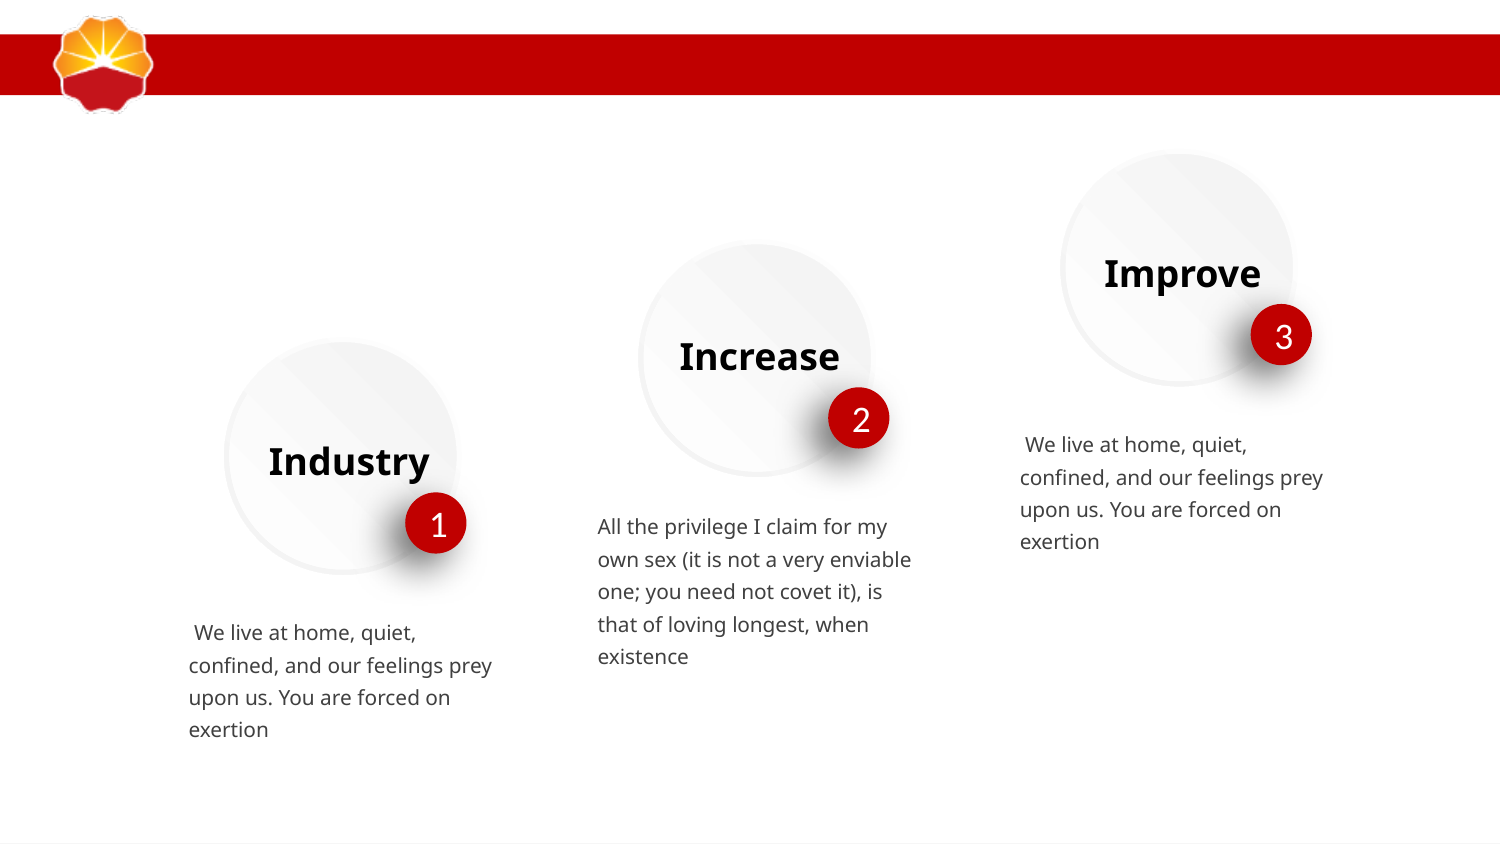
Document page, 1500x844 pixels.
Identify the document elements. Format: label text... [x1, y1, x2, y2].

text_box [223, 337, 462, 575]
text_box 2 [882, 394, 892, 441]
text_box We live at home, quiet, confined, and our feelings prey upon us. You are forced on exertion [1019, 424, 1339, 554]
text_box 3 [1304, 311, 1315, 359]
text_box All the privilege I claim for my own sex (it is not a very enviable one; you need not covet it), is that of loving longest, when existence [597, 506, 917, 669]
text_box We live at home, quiet, confined, and our feelings prey upon us. You are forced on exertion [188, 612, 508, 743]
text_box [638, 239, 877, 478]
picture [51, 15, 158, 115]
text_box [1060, 148, 1299, 387]
